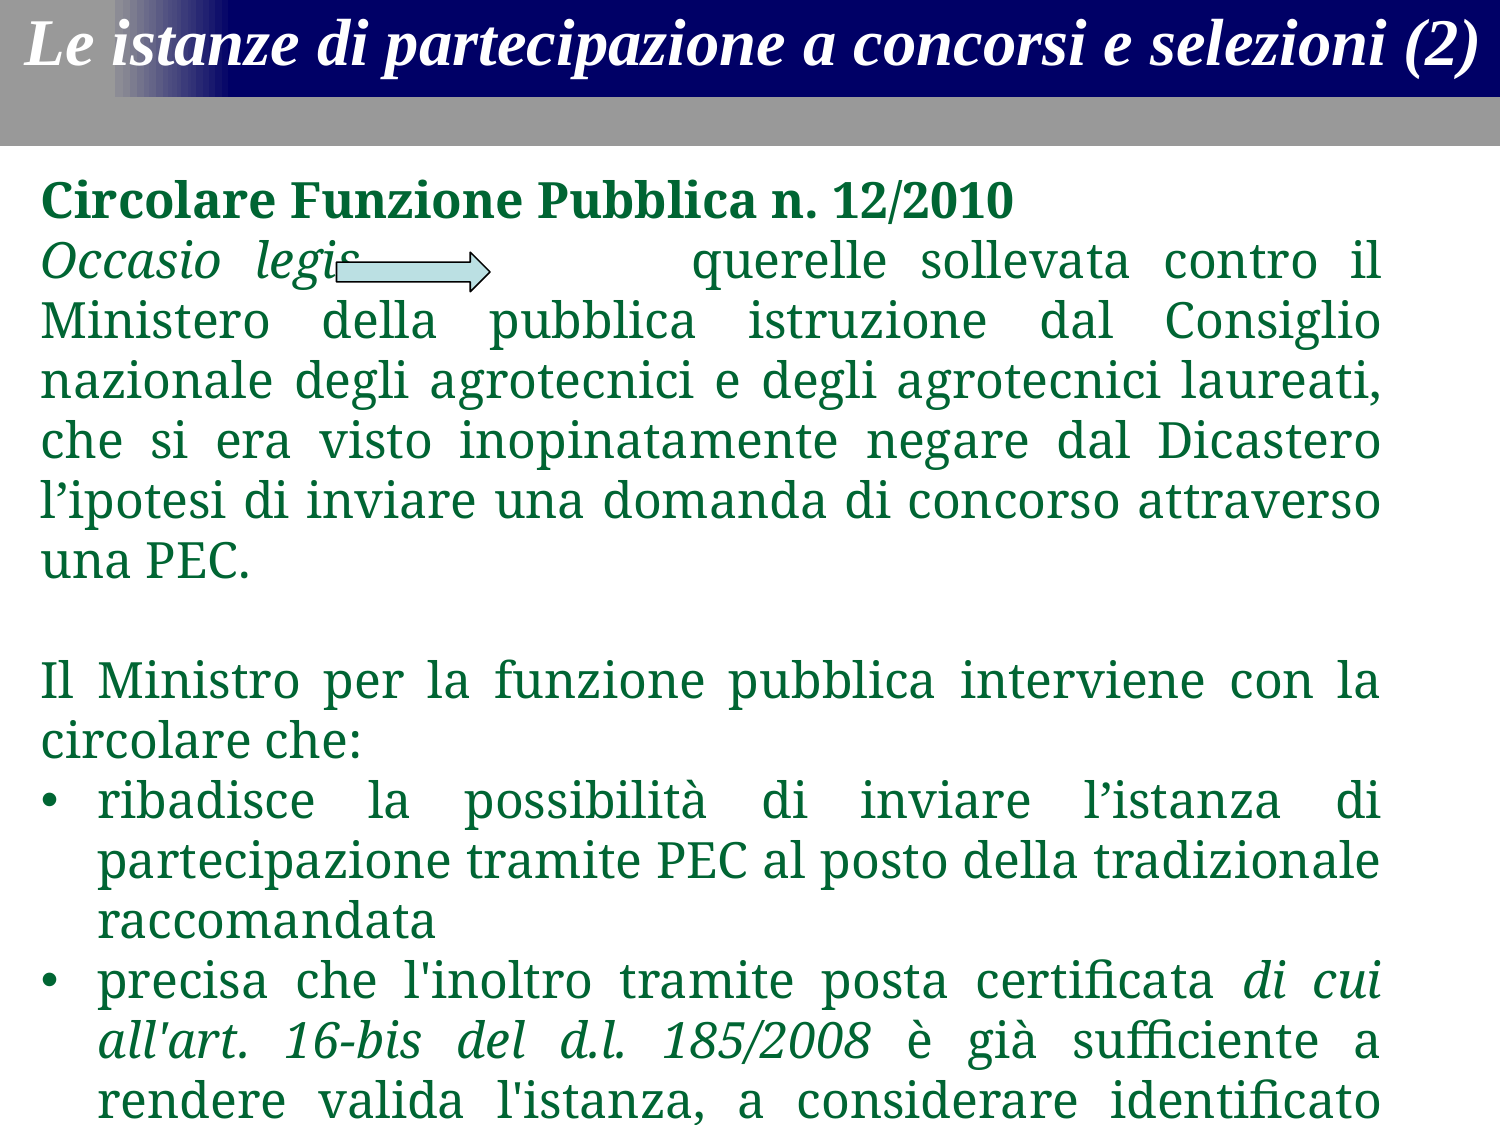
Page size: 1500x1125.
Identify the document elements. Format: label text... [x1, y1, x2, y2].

picture [0, 0, 1500, 1125]
text_box [336, 252, 491, 292]
text_box Circolare Funzione Pubblica n. 12/2010 Occasio legis querelle sollevata contro il Ministero della pubblica istruzione dal Consiglio nazionale degli agrotecnici e degli agrotecnici laureati, che si era visto inopinatamente negare dal Dicastero l’ipotesi di inviare una domanda di concorso attraverso una PEC. Il Ministro per la funzione pubblica interviene con la circolare che: ribadisce la possibilità di inviare l’istanza di partecipazione tramite PEC al posto della tradizionale raccomandata precisa che l'inoltro tramite posta certificata di cui all'art. 16-bis del d.l. 185/2008 è già sufficiente a rendere valida l'istanza, a considerare identificato l'autore di essa, a ritenere la stessa regolarmente sottoscritta [25, 161, 1398, 1125]
text_box Le istanze di partecipazione a concorsi e selezioni (2) [25, 0, 1497, 129]
